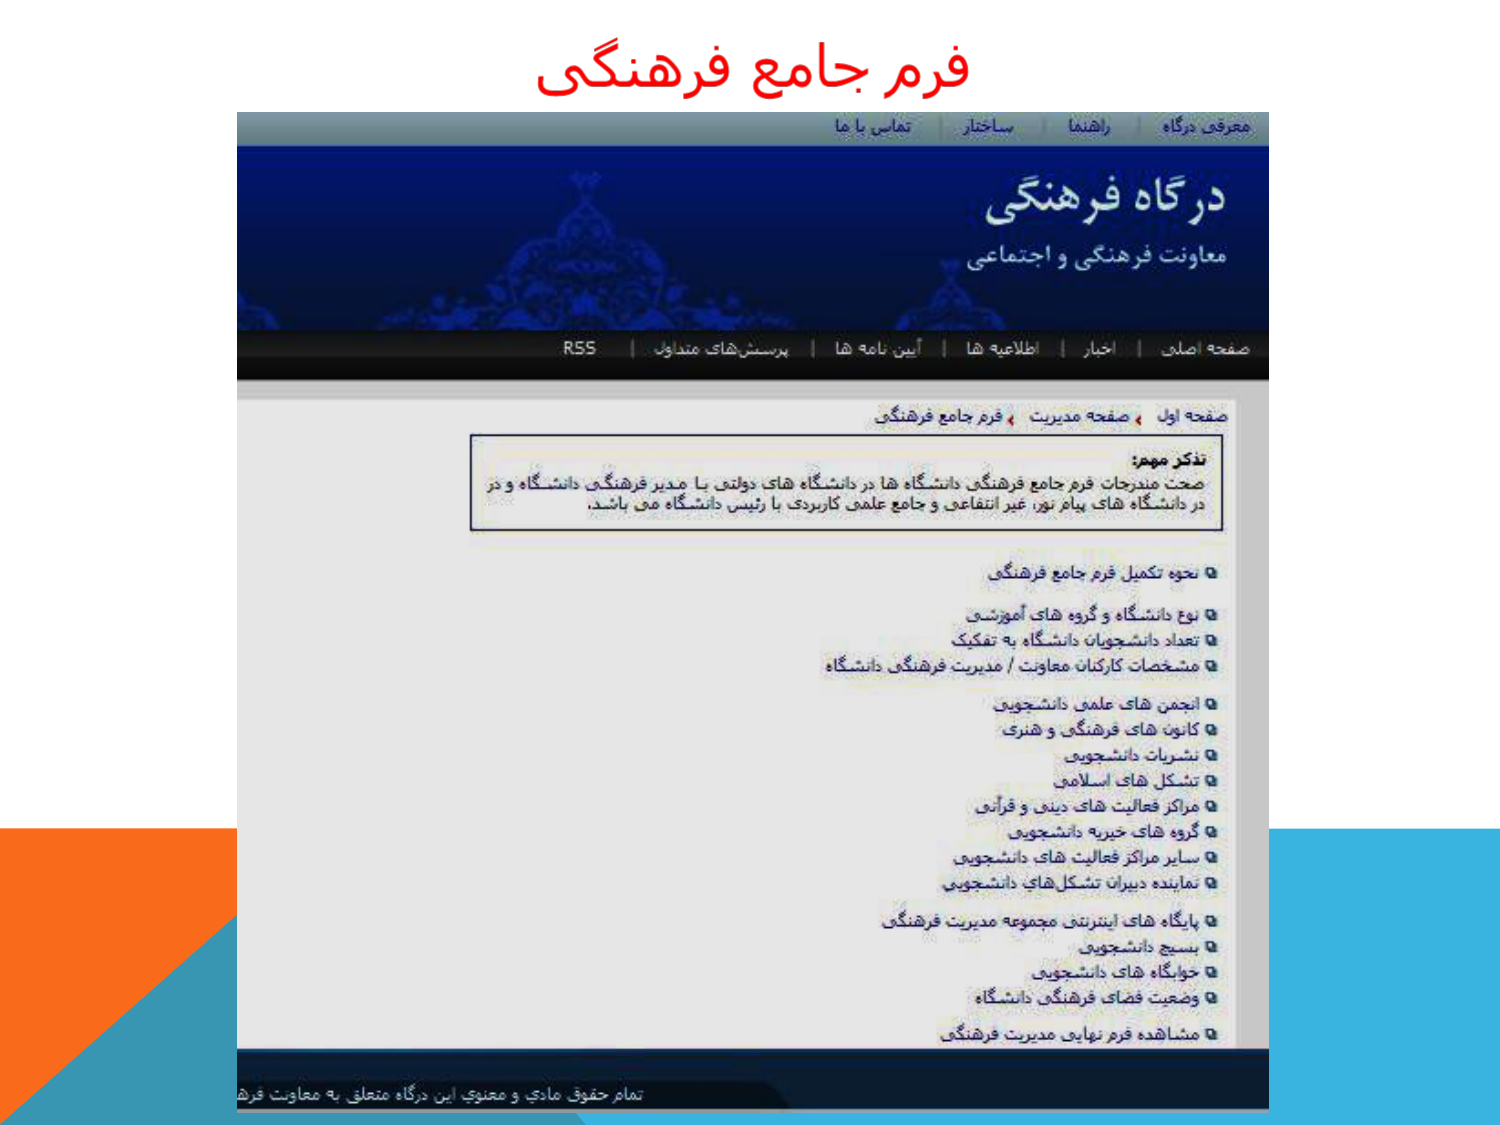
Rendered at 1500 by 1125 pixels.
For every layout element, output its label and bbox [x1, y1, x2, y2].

picture [126, 11, 1362, 1113]
